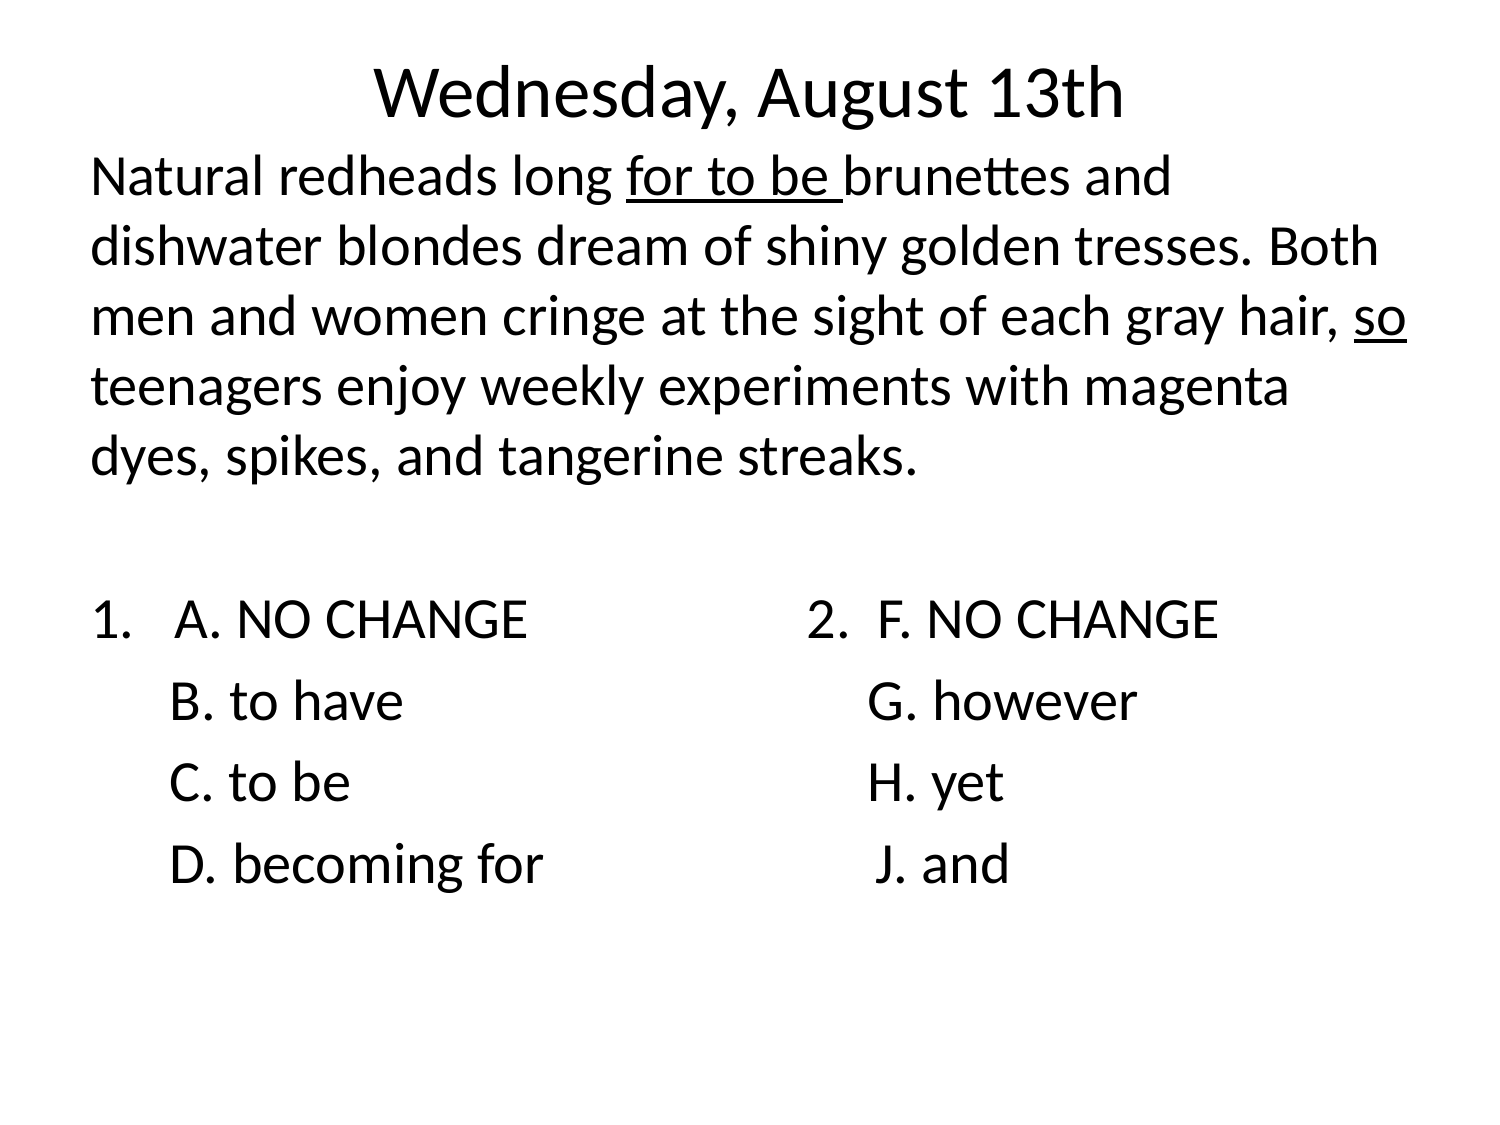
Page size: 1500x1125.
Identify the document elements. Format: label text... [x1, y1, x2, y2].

list Natural redheads long for to be brunettes and dishwater blondes dream of shiny golden tresses. Both men and women cringe at the sight of each gray hair, so teenagers enjoy weekly experiments with magenta dyes, spikes, and tangerine streaks. A. NO CHANGE 2. F. NO CHANGE B. to have G. however C. to be H. yet D. becoming for J. and [75, 129, 1425, 1005]
title Wednesday, August 13th [75, 45, 1425, 129]
